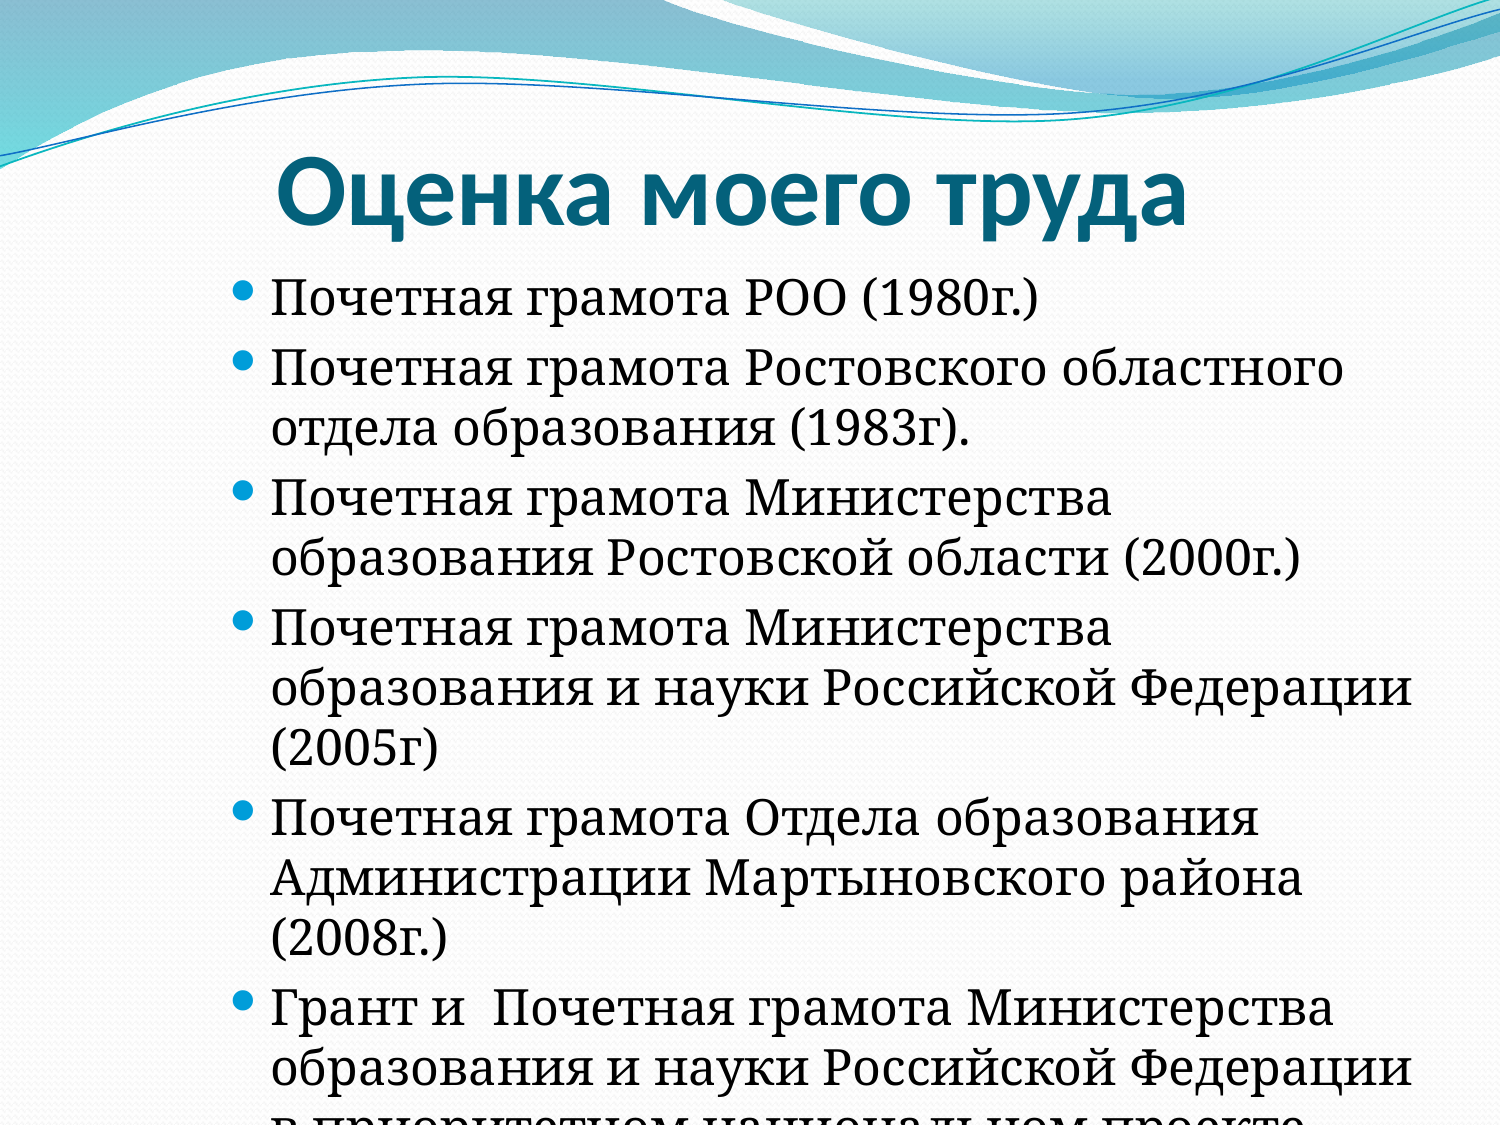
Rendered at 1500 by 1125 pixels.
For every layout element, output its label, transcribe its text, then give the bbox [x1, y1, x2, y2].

title Оценка моего труда [70, 58, 1421, 247]
list Почетная грамота РОО (1980г.) Почетная грамота Ростовского областного отдела образования (1983г). Почетная грамота Министерства образования Ростовской области (2000г.) Почетная грамота Министерства образования и науки Российской Федерации (2005г) Почетная грамота Отдела образования Администрации Мартыновского района (2008г.) Грант и Почетная грамота Министерства образования и науки Российской Федерации в приоритетном национальном проекте «Образование» (2009г). [105, 257, 1456, 1055]
